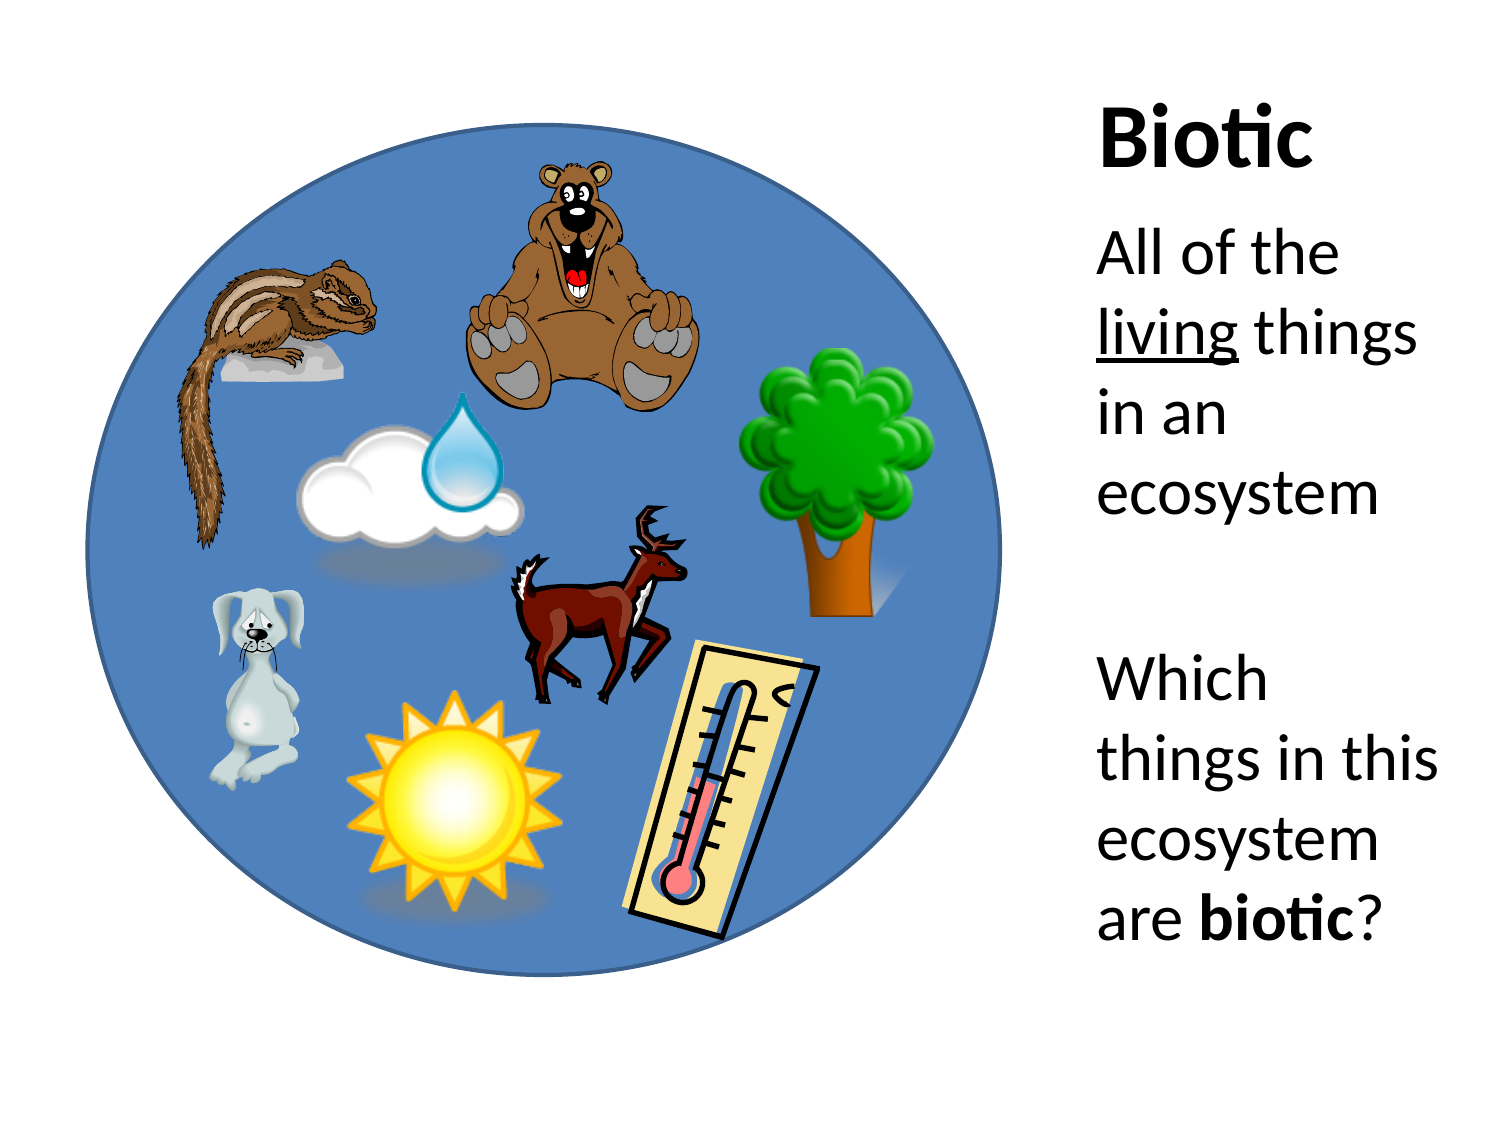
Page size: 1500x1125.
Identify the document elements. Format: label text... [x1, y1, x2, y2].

text_box Biotic [949, 37, 1463, 225]
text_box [87, 124, 1001, 976]
list All of the living things in an ecosystem Which things in this ecosystem are biotic? [1024, 225, 1463, 1081]
